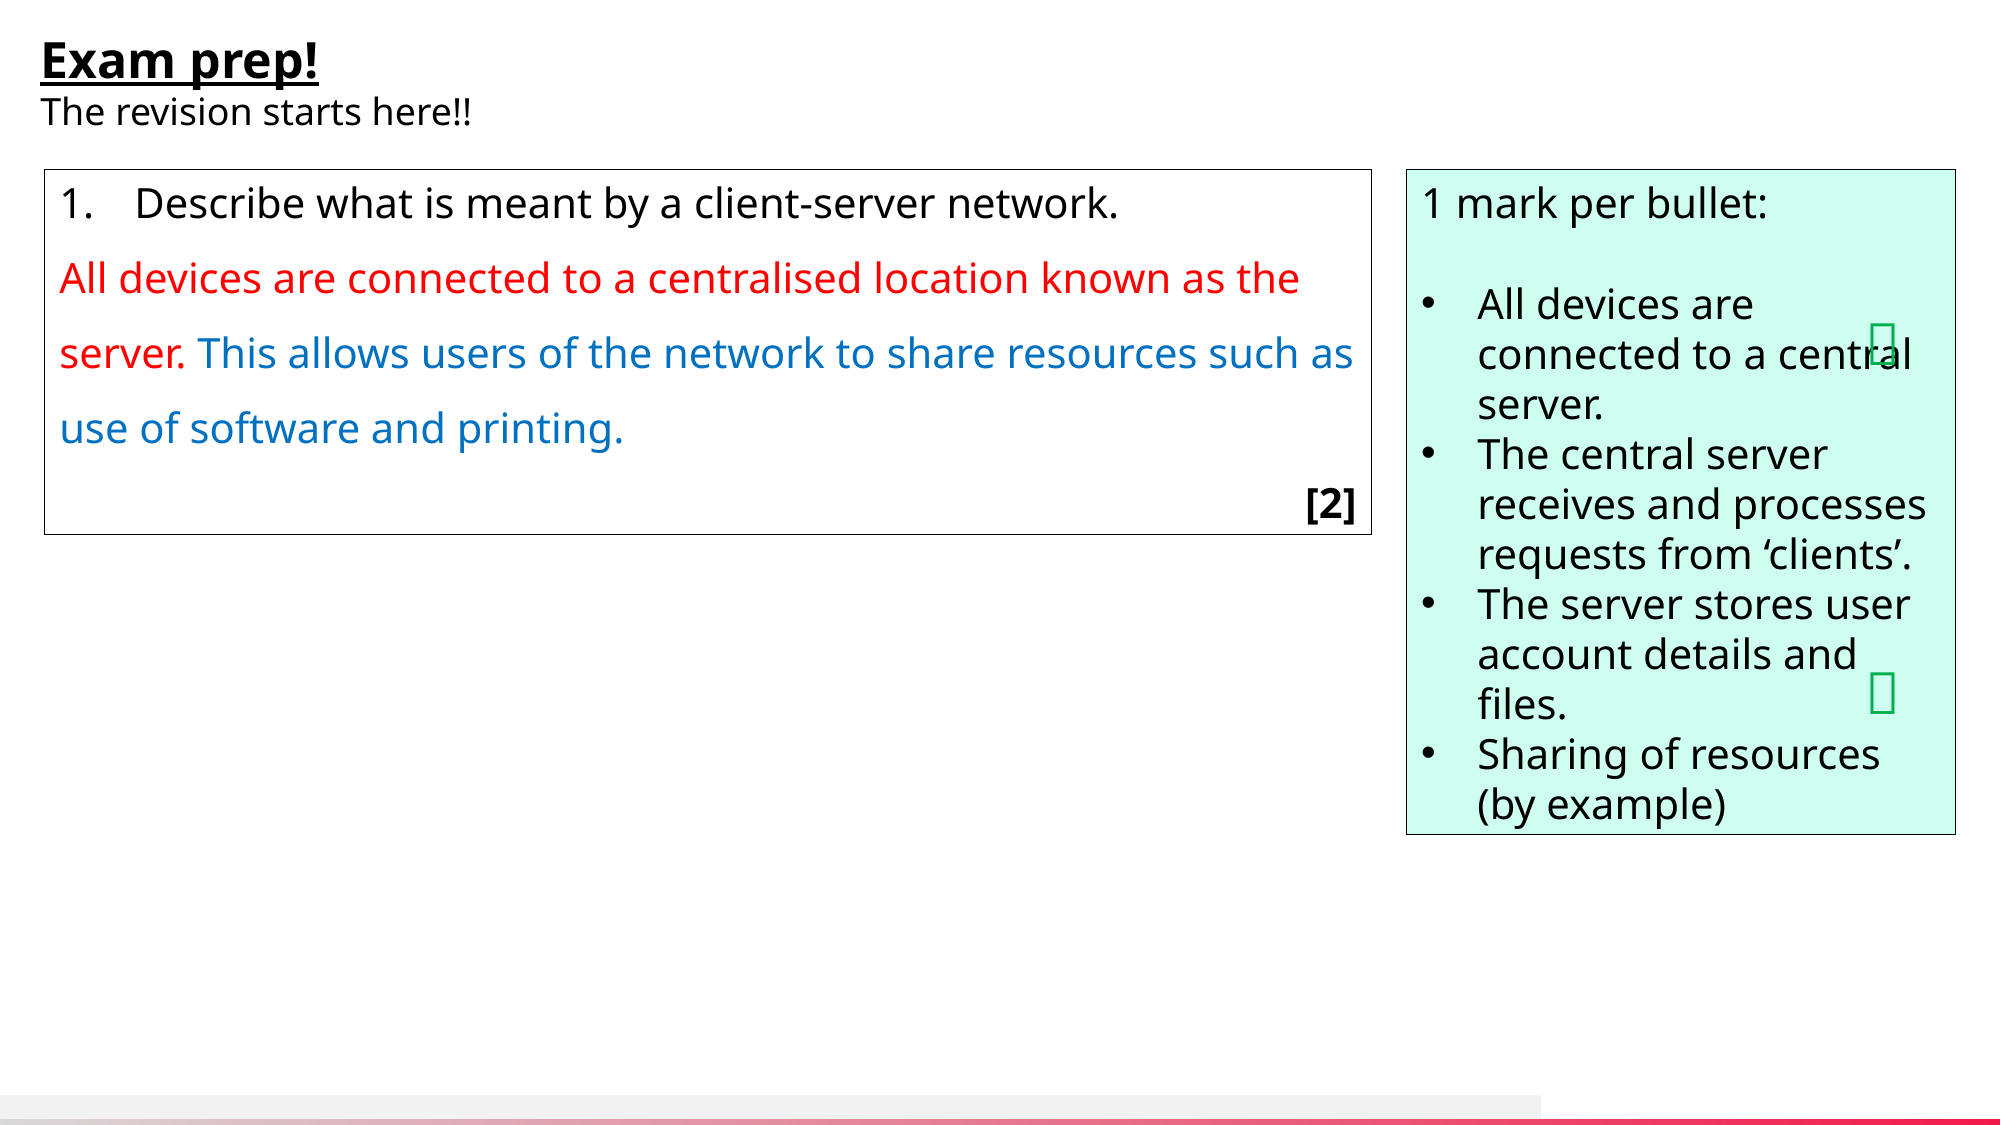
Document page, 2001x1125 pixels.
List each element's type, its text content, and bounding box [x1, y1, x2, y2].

text_box  [1851, 649, 1926, 734]
text_box Describe what is meant by a client-server network. All devices are connected to a centralised location known as the server. This allows users of the network to share resources such as use of software and printing. [2] [44, 169, 1372, 535]
text_box Exam prep! The revision starts here!! [25, 21, 1095, 141]
text_box 1 mark per bullet: All devices are connected to a central server. The central server receives and processes requests from ‘clients’. The server stores user account details and files. Sharing of resources (by example) [1406, 169, 1956, 835]
text_box  [1851, 299, 1938, 385]
